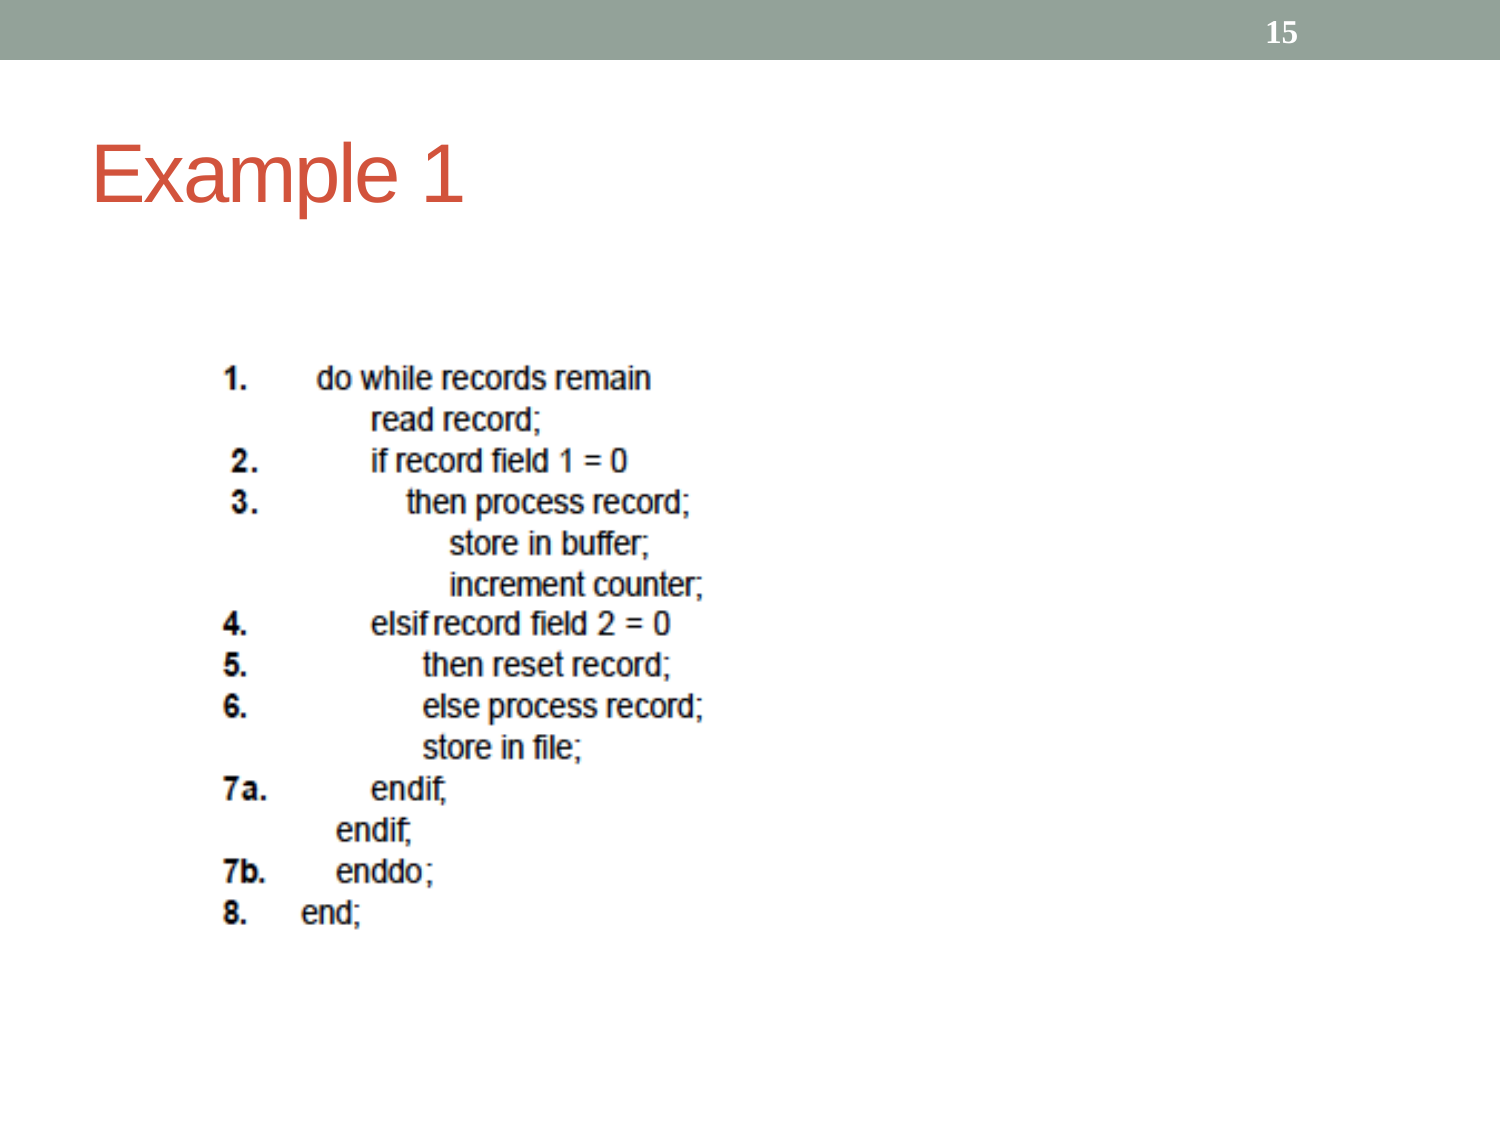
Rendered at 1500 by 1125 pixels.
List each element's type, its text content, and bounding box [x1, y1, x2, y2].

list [136, 354, 780, 963]
slide_number 15 [1250, 3, 1425, 57]
title Example 1 [75, 87, 1425, 250]
